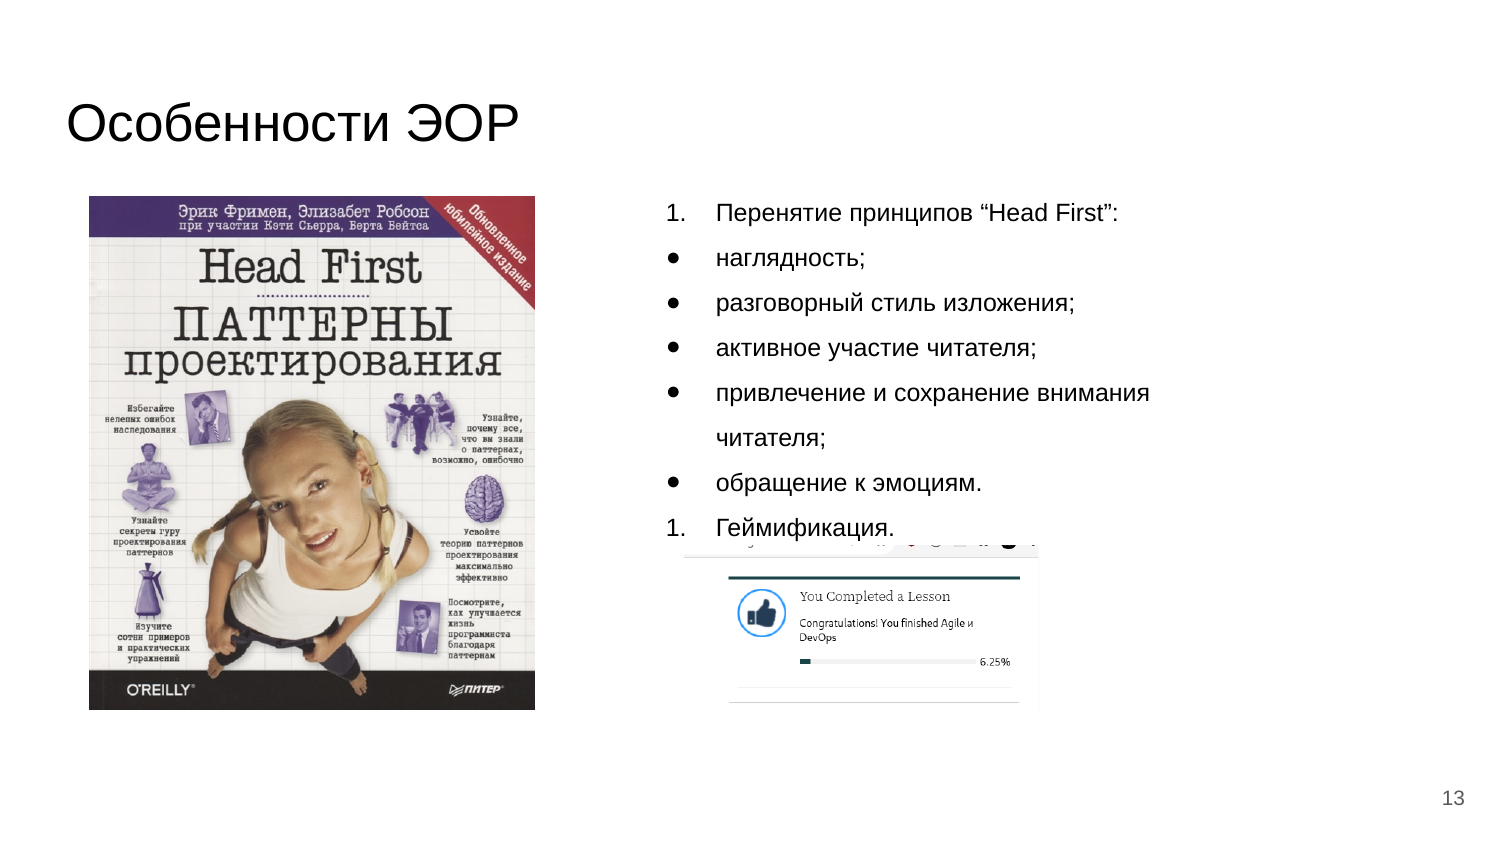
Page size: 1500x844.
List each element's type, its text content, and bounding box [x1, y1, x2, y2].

title Особенности ЭОР [51, 72, 1449, 167]
picture [89, 196, 535, 711]
slide_number ‹#› [1389, 764, 1480, 830]
text_box Перенятие принципов “Head First”: наглядность; разговорный стиль изложения; активное участие читателя; привлечение и сохранение внимания читателя; обращение к эмоциям. Геймификация. [625, 166, 1230, 556]
picture [683, 545, 1039, 715]
